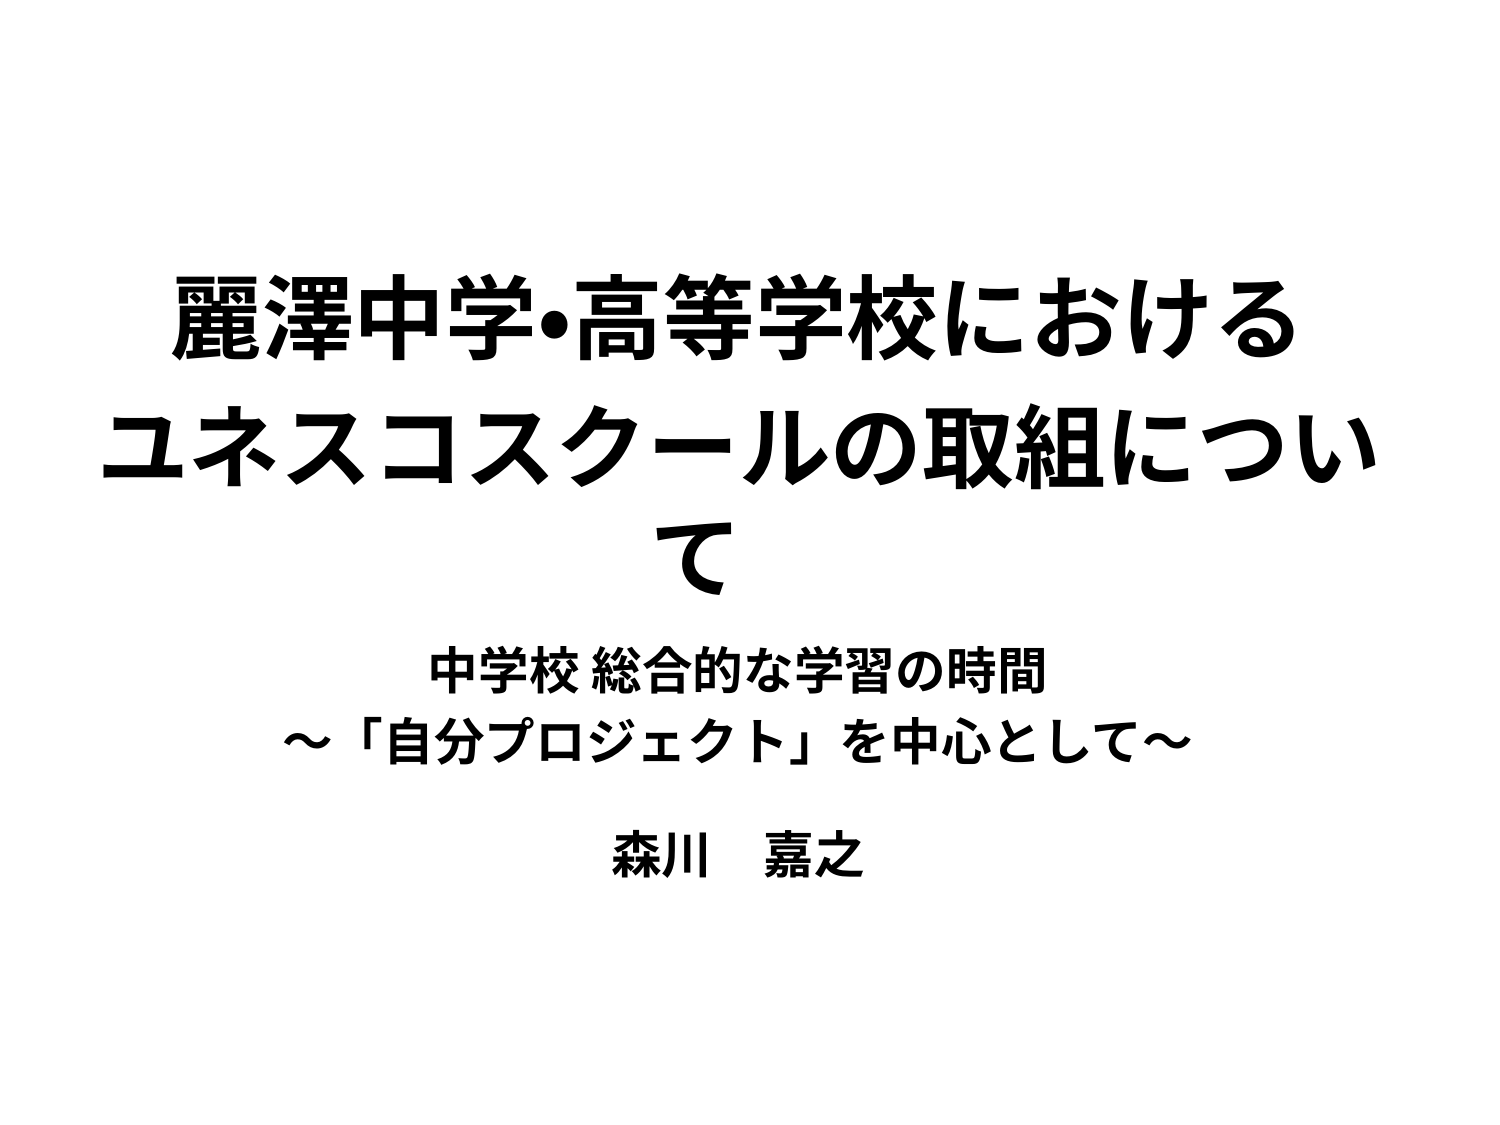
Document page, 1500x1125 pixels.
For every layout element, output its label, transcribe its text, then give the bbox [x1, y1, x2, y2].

text_box 麗澤中学・高等学校における ユネスコスクールの取組について [76, 125, 1400, 433]
text_box 中学校 総合的な学習の時間 ～「自分プロジェクト」を中心として～ 森川 嘉之 [76, 586, 1400, 894]
